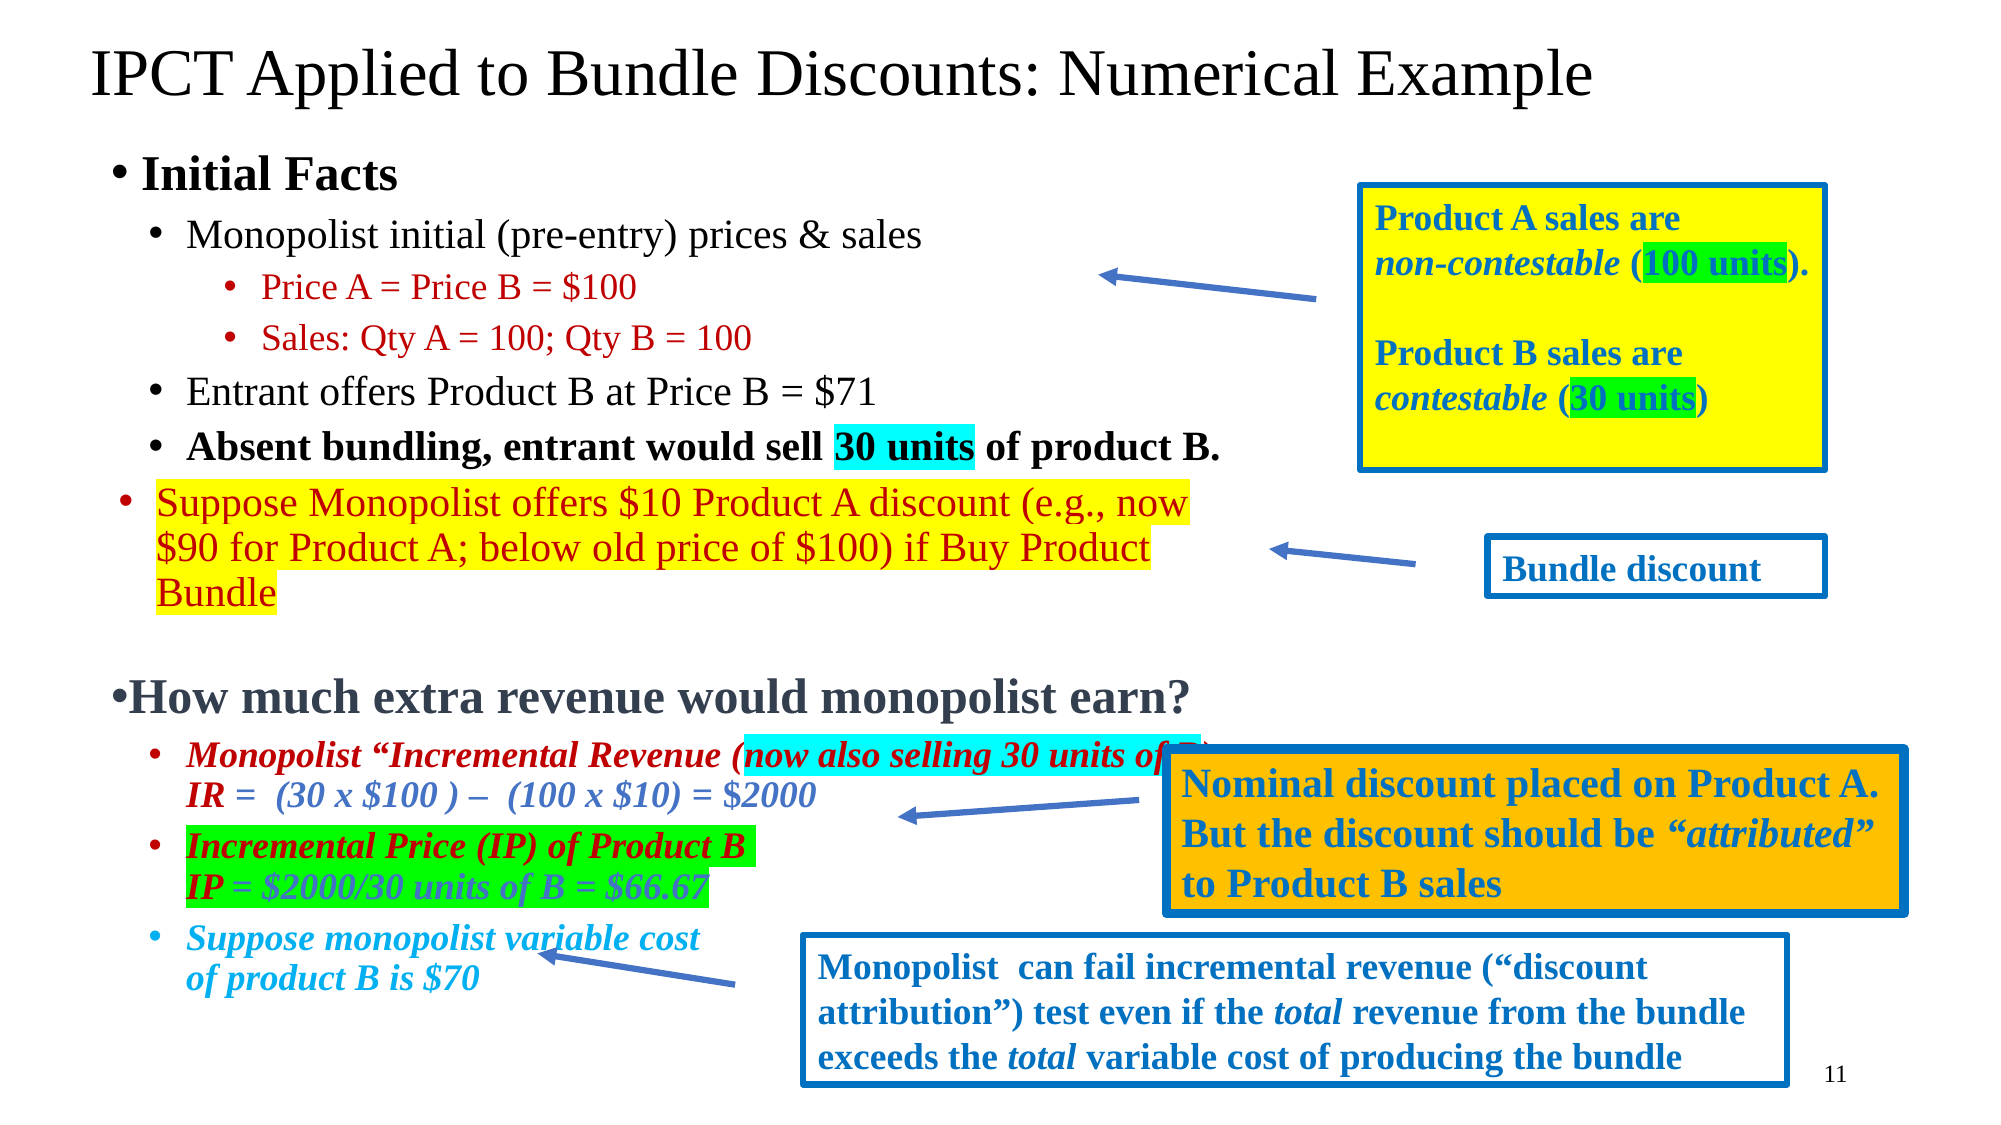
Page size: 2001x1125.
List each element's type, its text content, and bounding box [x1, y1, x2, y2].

text_box Monopolist can fail incremental revenue (“discount attribution”) test even if the total revenue from the bundle exceeds the total variable cost of producing the bundle [802, 934, 1788, 1085]
list Initial Facts Monopolist initial (pre-entry) prices & sales Price A = Price B = $100 Sales: Qty A = 100; Qty B = 100 Entrant offers Product B at Price B = $71 Absent bundling, entrant would sell 30 units of product B. Suppose Monopolist offers $10 Product A discount (e.g., now $90 for Product A; below old price of $100) if Buy Product Bundle How much extra revenue would monopolist earn? Monopolist “Incremental Revenue (now also selling 30 units of B) IR = (30 x $100 ) – (100 x $10) = $2000 Incremental Price (IP) of Product B IP = $2000/30 units of B = $66.67 Suppose monopolist variable cost of product B is $70 [96, 140, 1274, 1118]
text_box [1098, 274, 1317, 300]
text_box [897, 799, 1140, 818]
text_box Nominal discount placed on Product A. But the discount should be “attributed” to Product B sales [1166, 748, 1904, 914]
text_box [1269, 548, 1416, 565]
text_box Bundle discount [1487, 536, 1825, 597]
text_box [537, 953, 736, 985]
title IPCT Applied to Bundle Discounts: Numerical Example [75, 0, 1709, 155]
text_box Product A sales are non-contestable (100 units). Product B sales are contestable (30 units) [1360, 185, 1825, 471]
slide_number 11 [1412, 1042, 1863, 1103]
